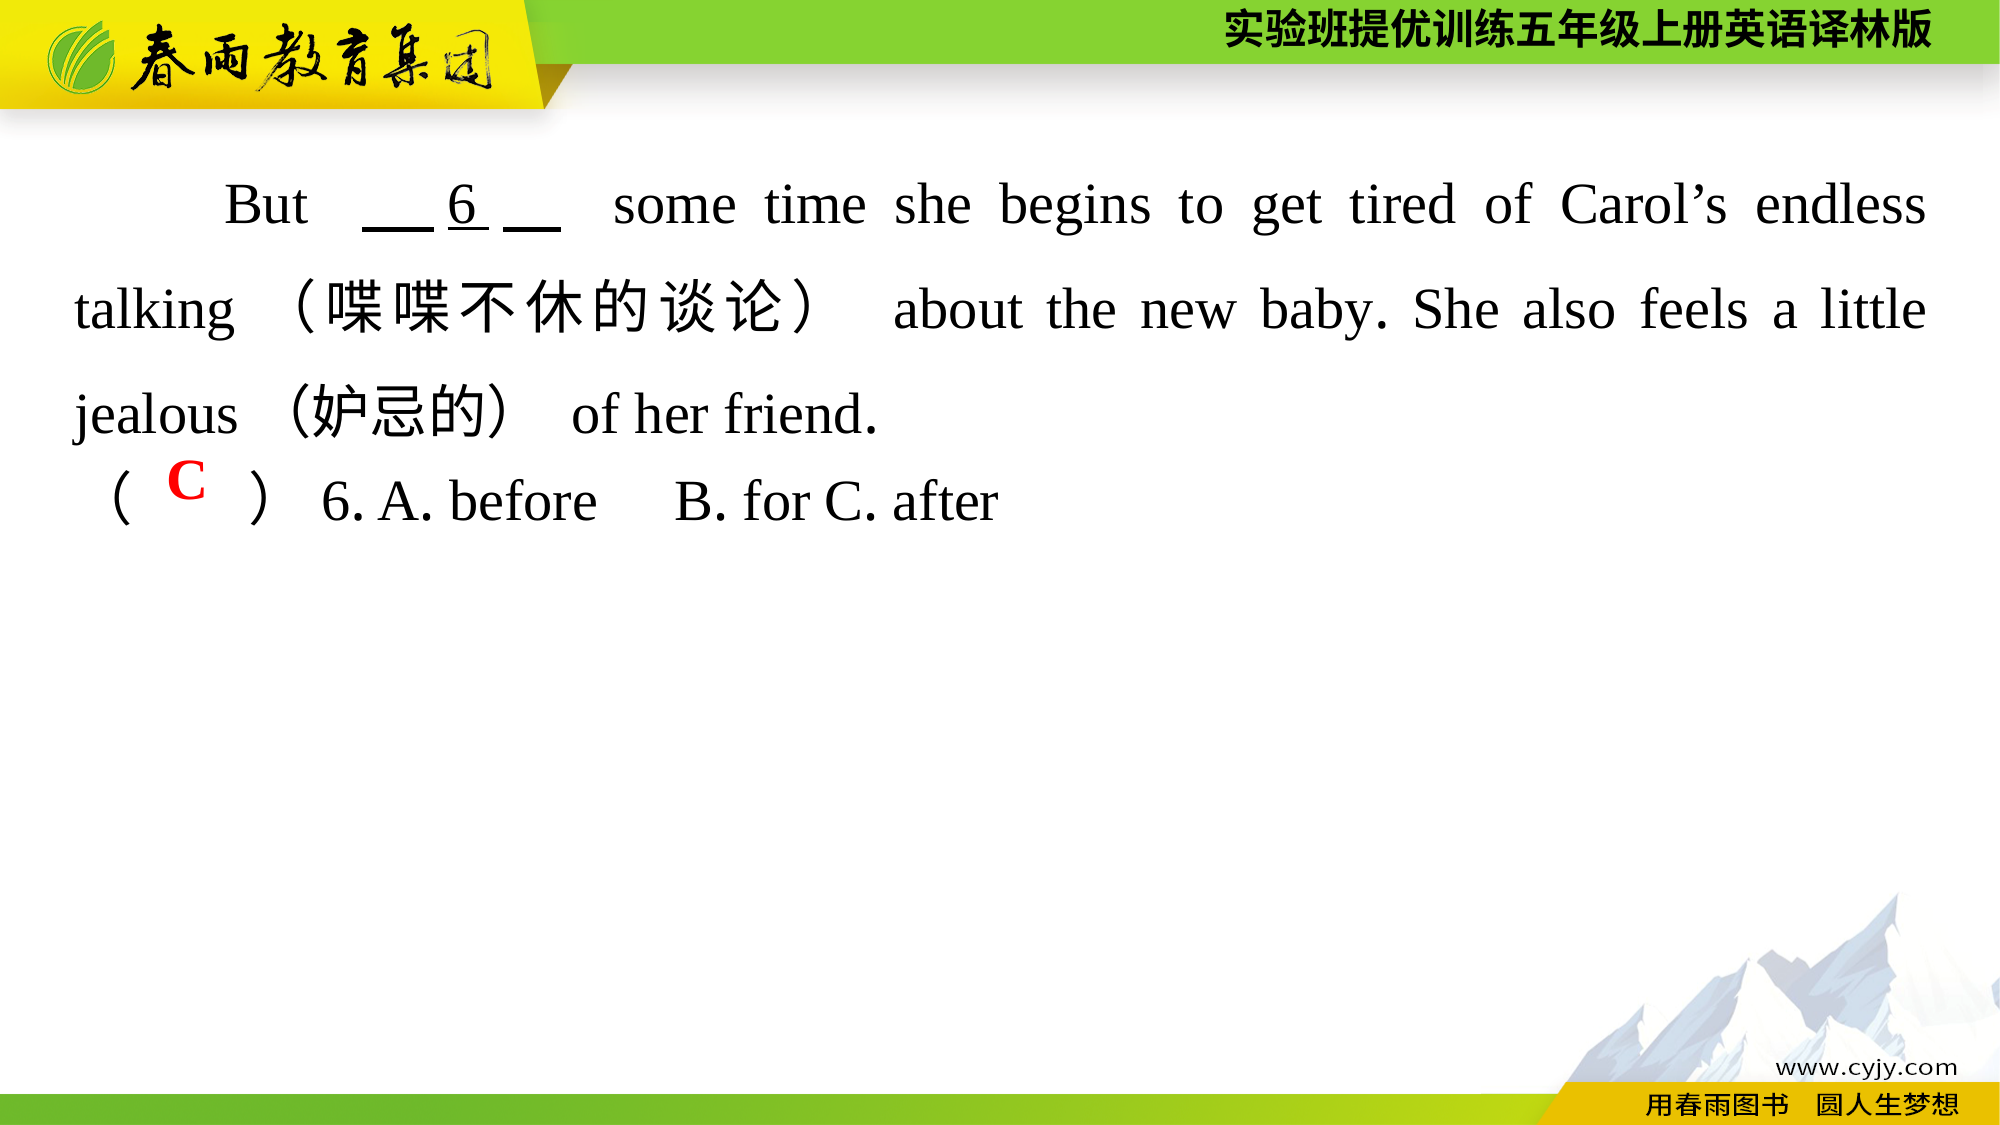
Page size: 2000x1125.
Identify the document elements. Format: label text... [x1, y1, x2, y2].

text_box （ ）6. A. before B. for C. after [59, 419, 1944, 540]
list But 6 some time she begins to get tired of Carol’s endless talking（喋喋不休的谈论） about the new baby. She also feels a little jealous（妒忌的） of her friend. [59, 122, 1944, 419]
text_box C [151, 433, 223, 519]
picture [0, 0, 2000, 1125]
